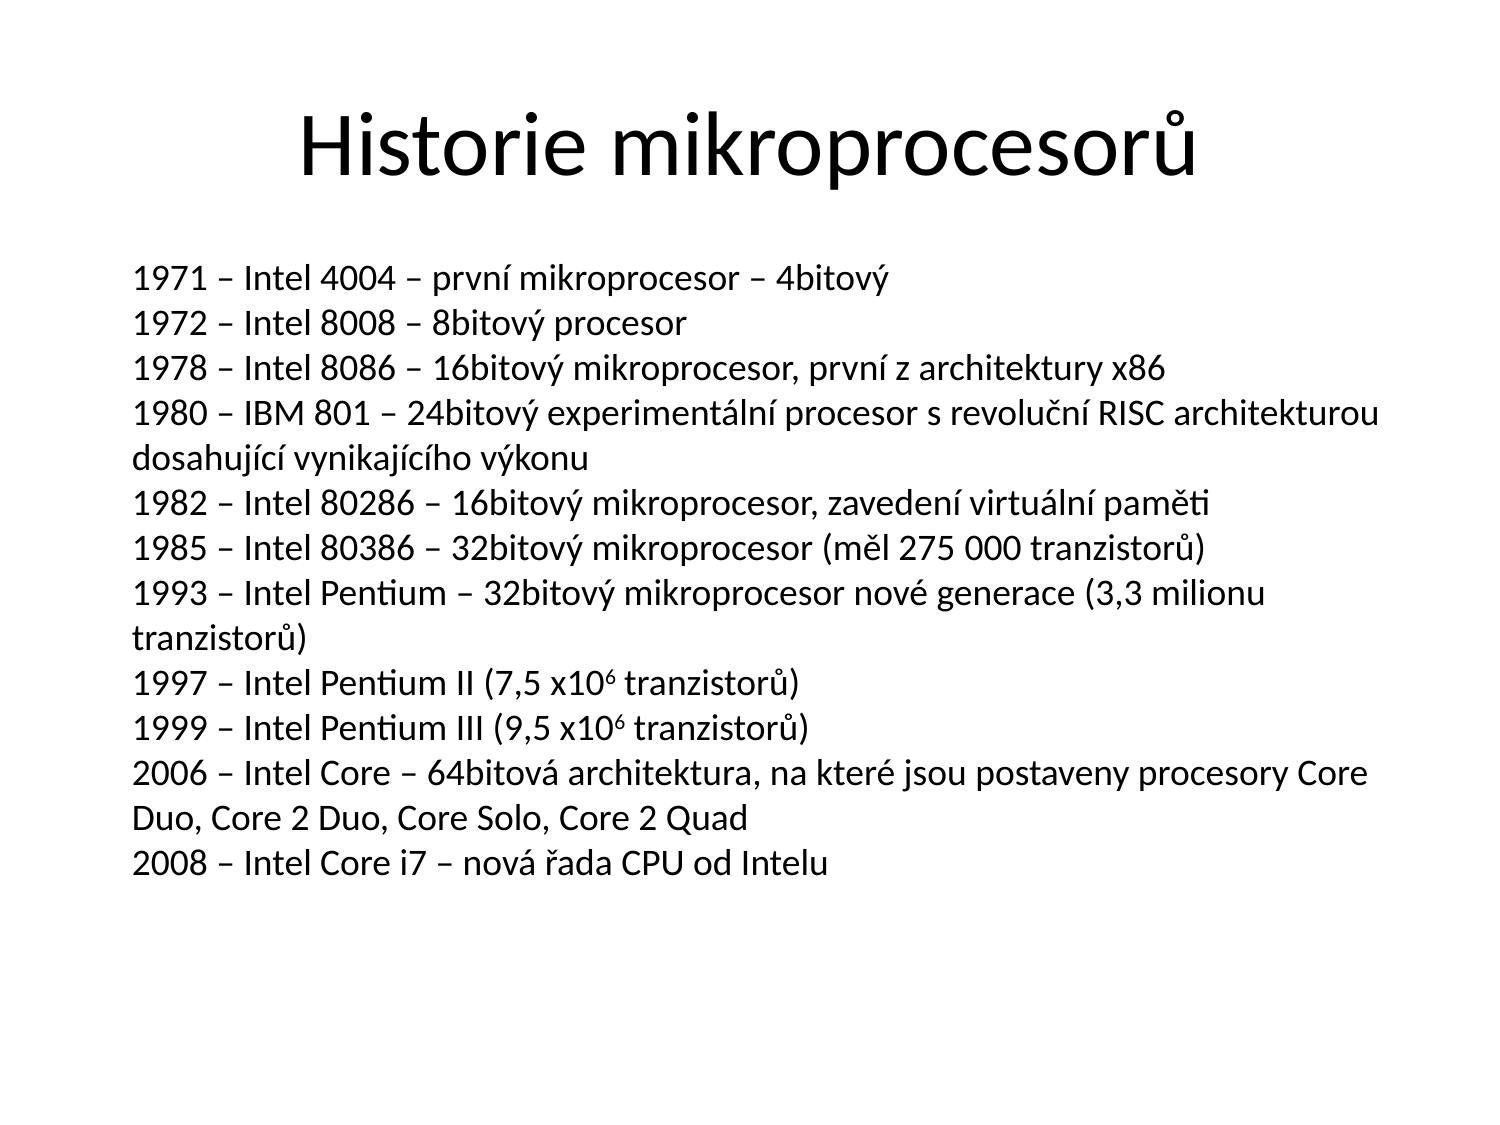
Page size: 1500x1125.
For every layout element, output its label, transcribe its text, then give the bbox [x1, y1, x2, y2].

title Historie mikroprocesorů [75, 45, 1425, 233]
text_box 1971 – Intel 4004 – první mikroprocesor – 4bitový 1972 – Intel 8008 – 8bitový procesor 1978 – Intel 8086 – 16bitový mikroprocesor, první z architektury x86 1980 – IBM 801 – 24bitový experimentální procesor s revoluční RISC architekturou dosahující vynikajícího výkonu 1982 – Intel 80286 – 16bitový mikroprocesor, zavedení virtuální paměti 1985 – Intel 80386 – 32bitový mikroprocesor (měl 275 000 tranzistorů) 1993 – Intel Pentium – 32bitový mikroprocesor nové generace (3,3 milionu tranzistorů) 1997 – Intel Pentium II (7,5 x106 tranzistorů) 1999 – Intel Pentium III (9,5 x106 tranzistorů) 2006 – Intel Core – 64bitová architektura, na které jsou postaveny procesory Core Duo, Core 2 Duo, Core Solo, Core 2 Quad 2008 – Intel Core i7 – nová řada CPU od Intelu [117, 246, 1418, 936]
